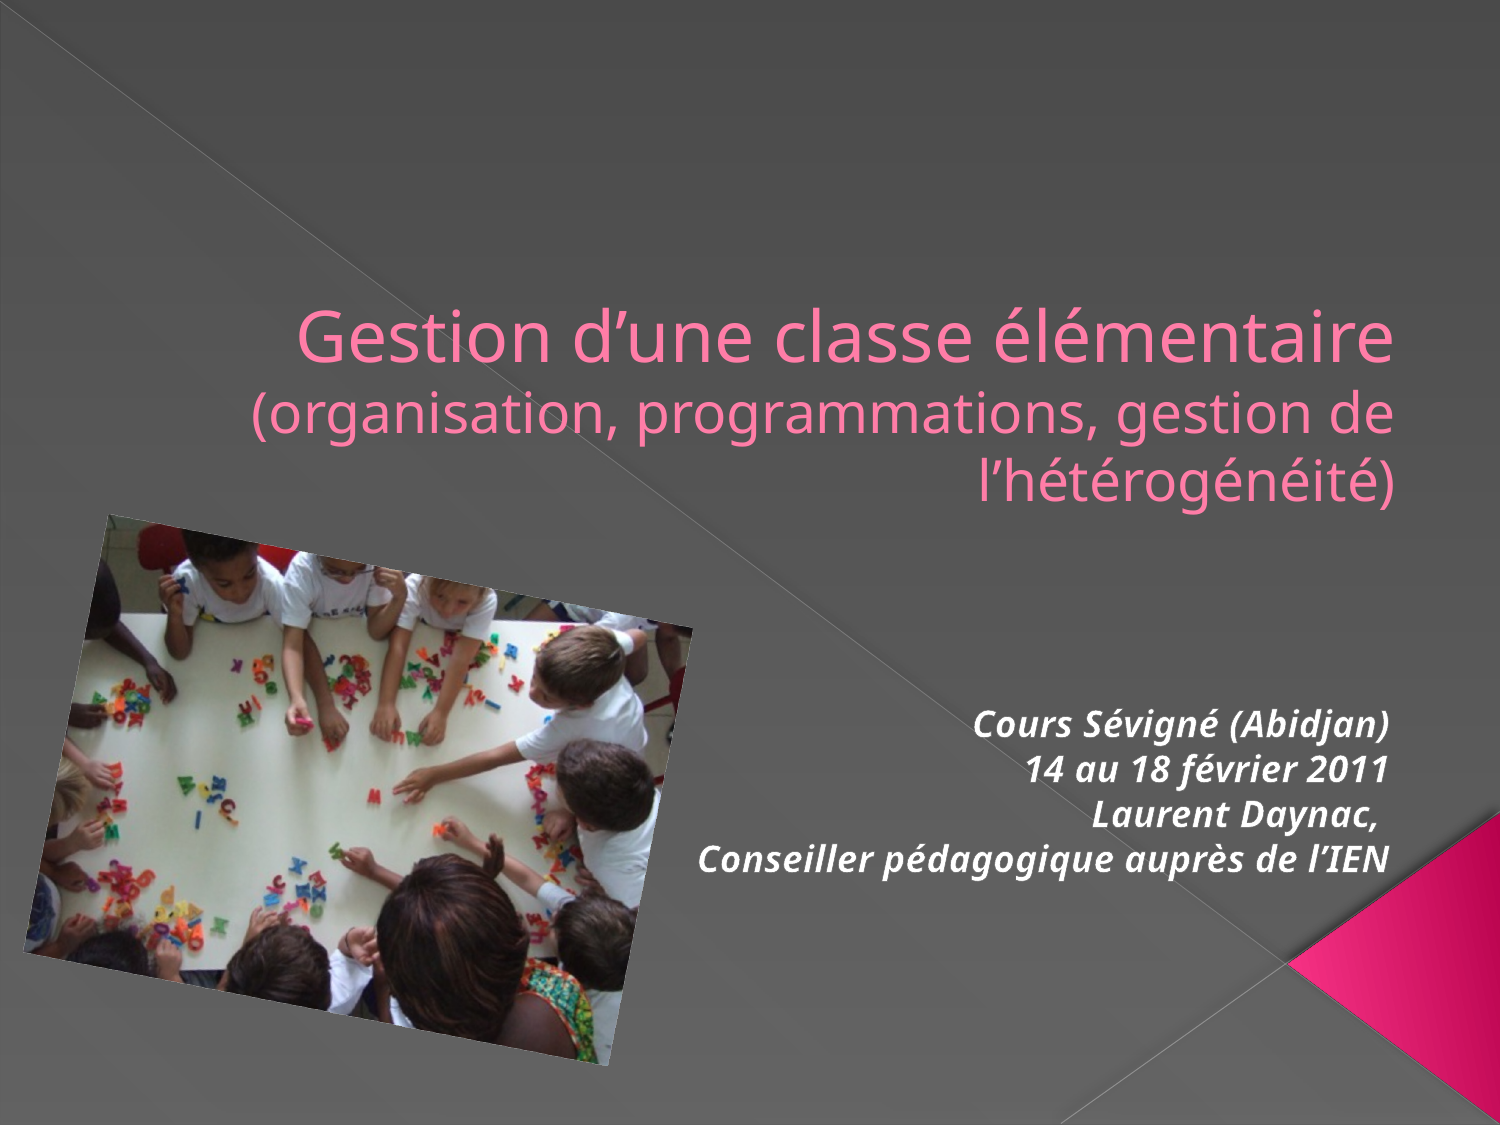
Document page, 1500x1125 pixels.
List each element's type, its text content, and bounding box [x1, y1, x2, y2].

subtitle Cours Sévigné (Abidjan) 14 au 18 février 2011 Laurent Daynac, Conseiller pédagogique auprès de l’IEN [660, 692, 1412, 929]
title Gestion d’une classe élémentaire (organisation, programmations, gestion de l’hétérogénéité) [88, 278, 1412, 521]
picture [24, 515, 692, 1065]
